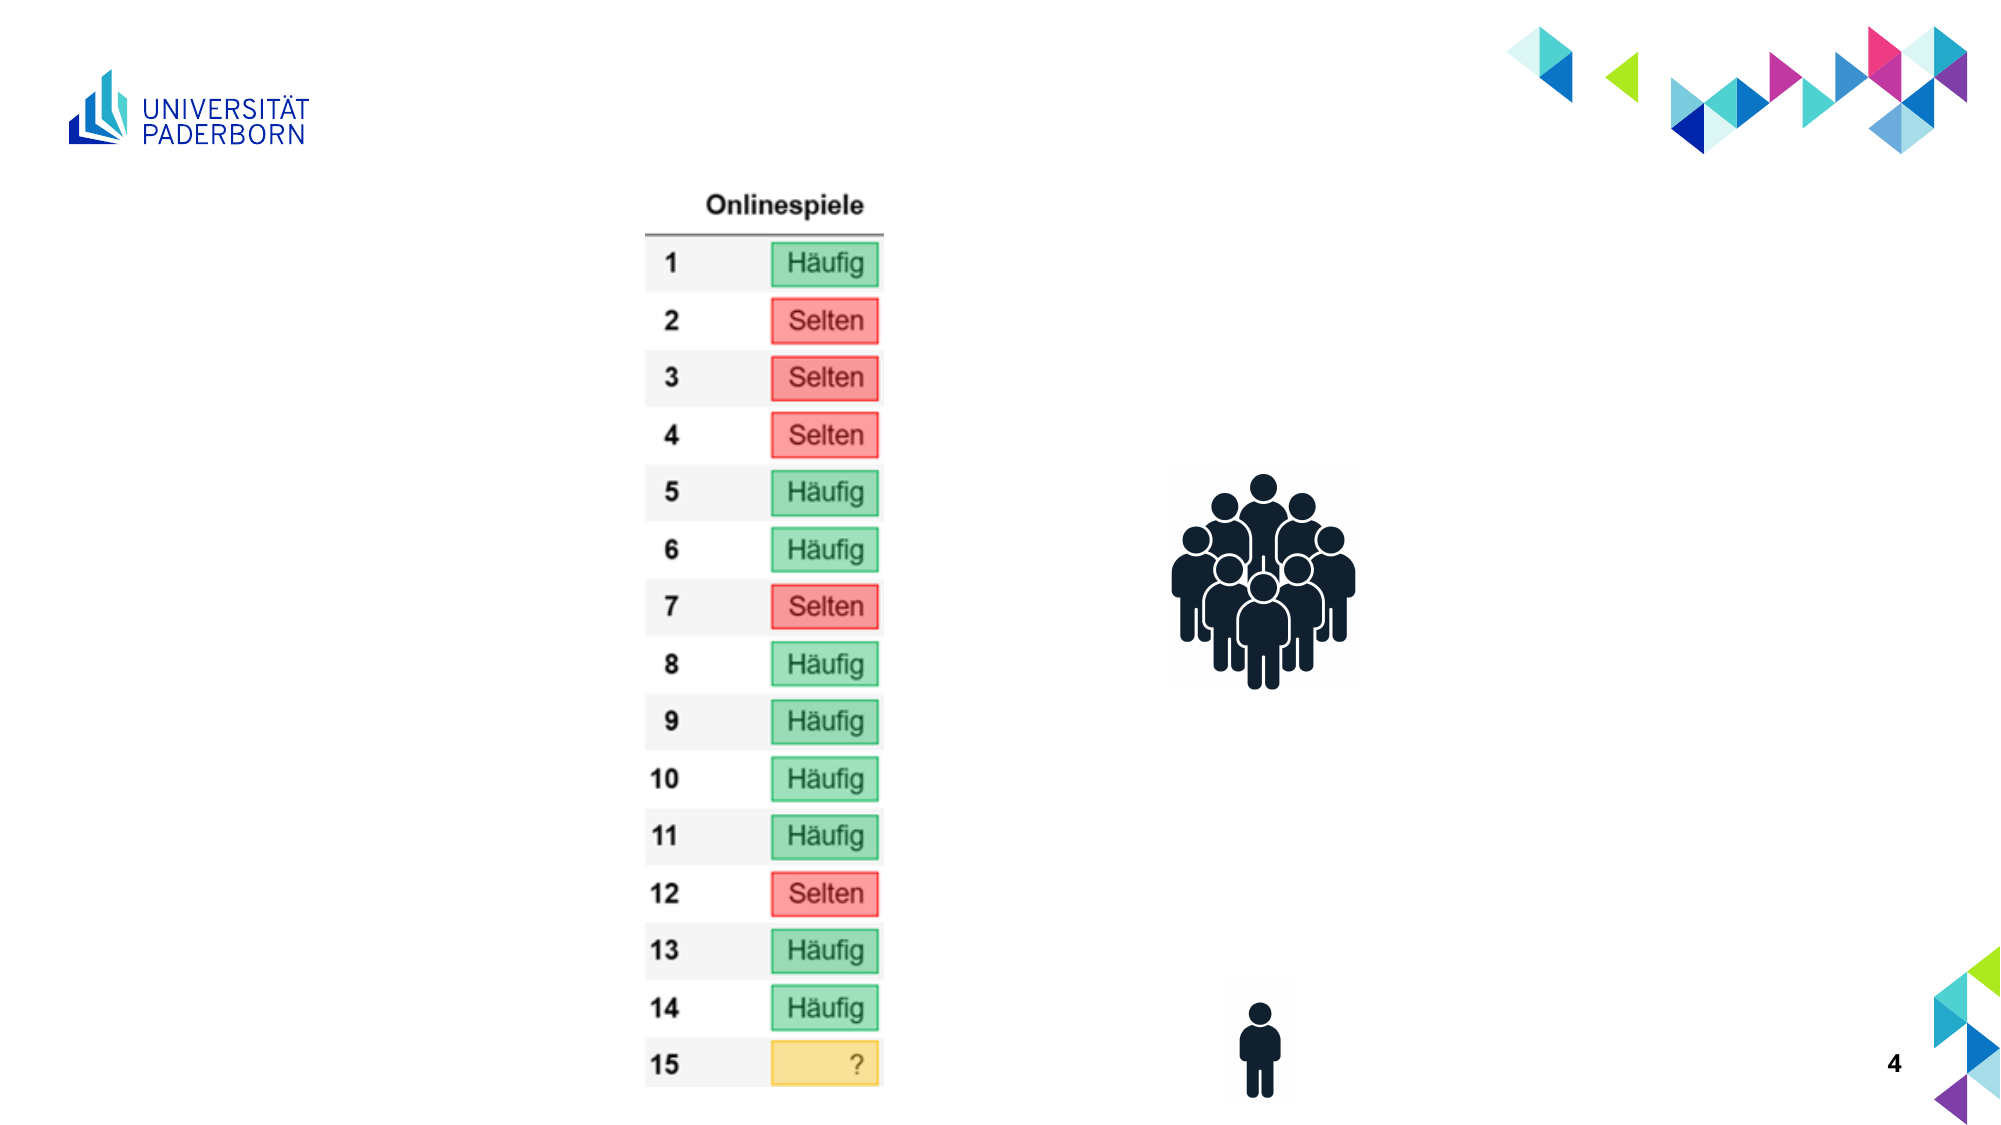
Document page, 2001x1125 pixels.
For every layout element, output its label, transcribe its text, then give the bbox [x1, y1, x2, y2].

slide_number 4 [1819, 1052, 1902, 1083]
picture [645, 186, 884, 1087]
picture [1165, 467, 1363, 690]
picture [1224, 980, 1297, 1106]
